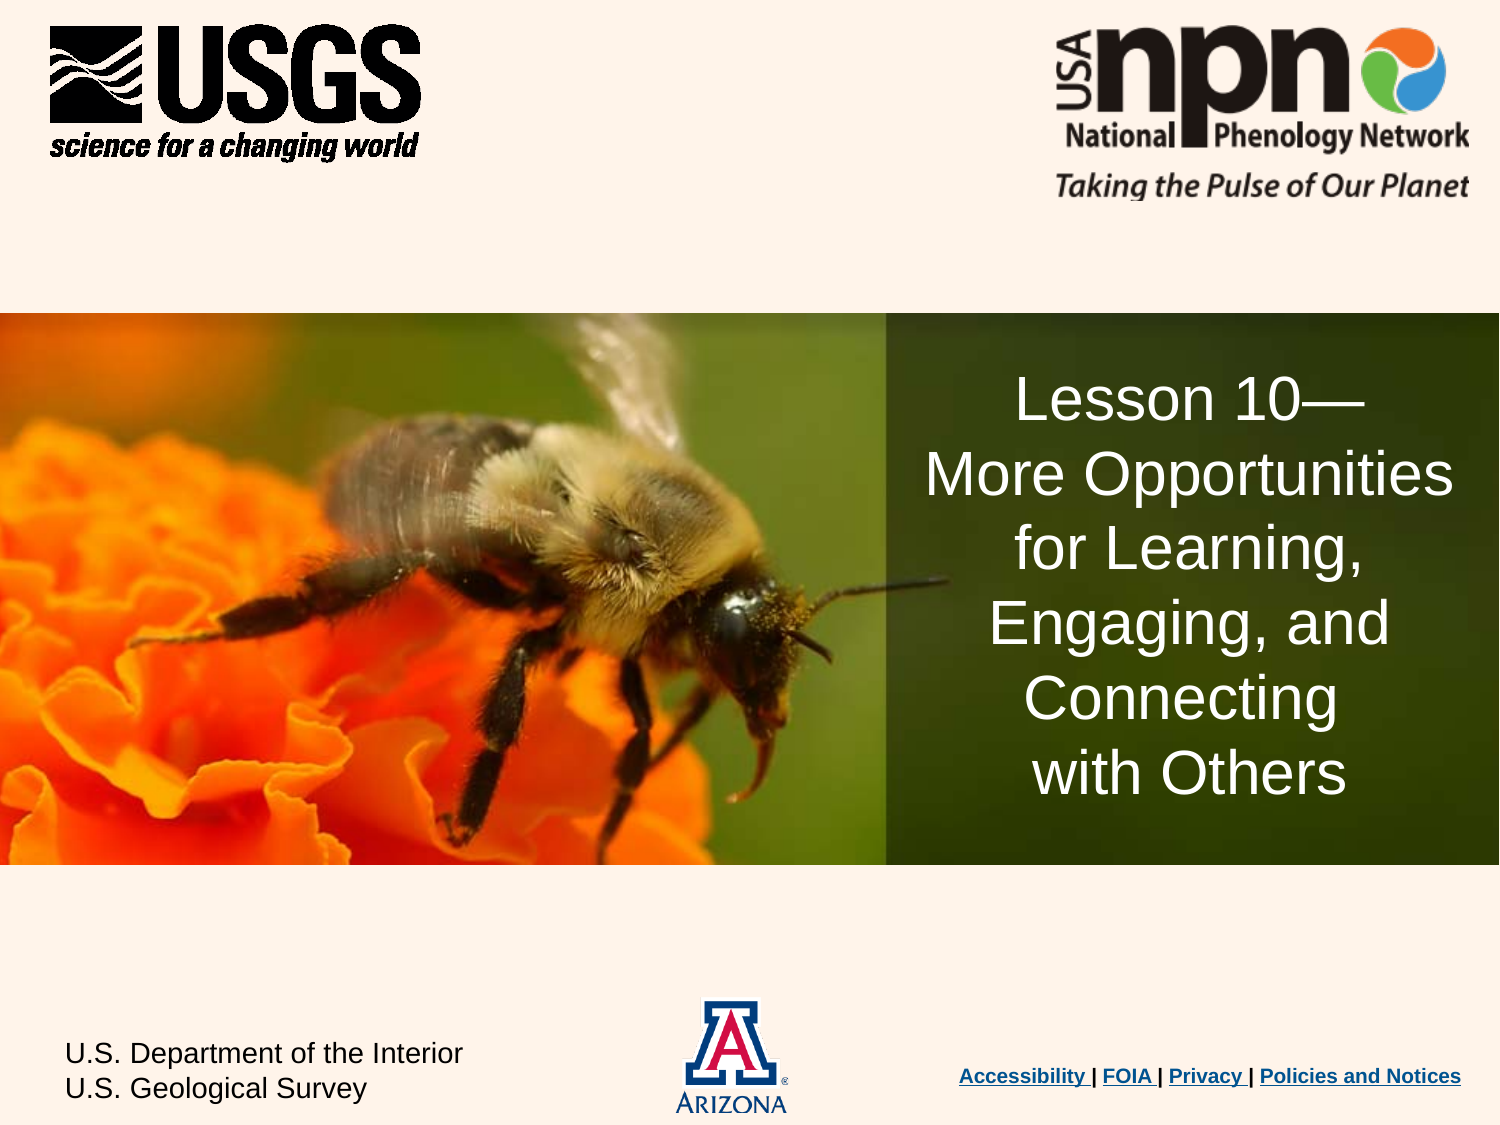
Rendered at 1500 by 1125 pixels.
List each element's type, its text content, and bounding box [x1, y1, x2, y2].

picture [50, 24, 421, 163]
picture [0, 313, 1499, 865]
title Lesson 10— More Opportunities for Learning, Engaging, and Connecting with Others [900, 350, 1481, 850]
